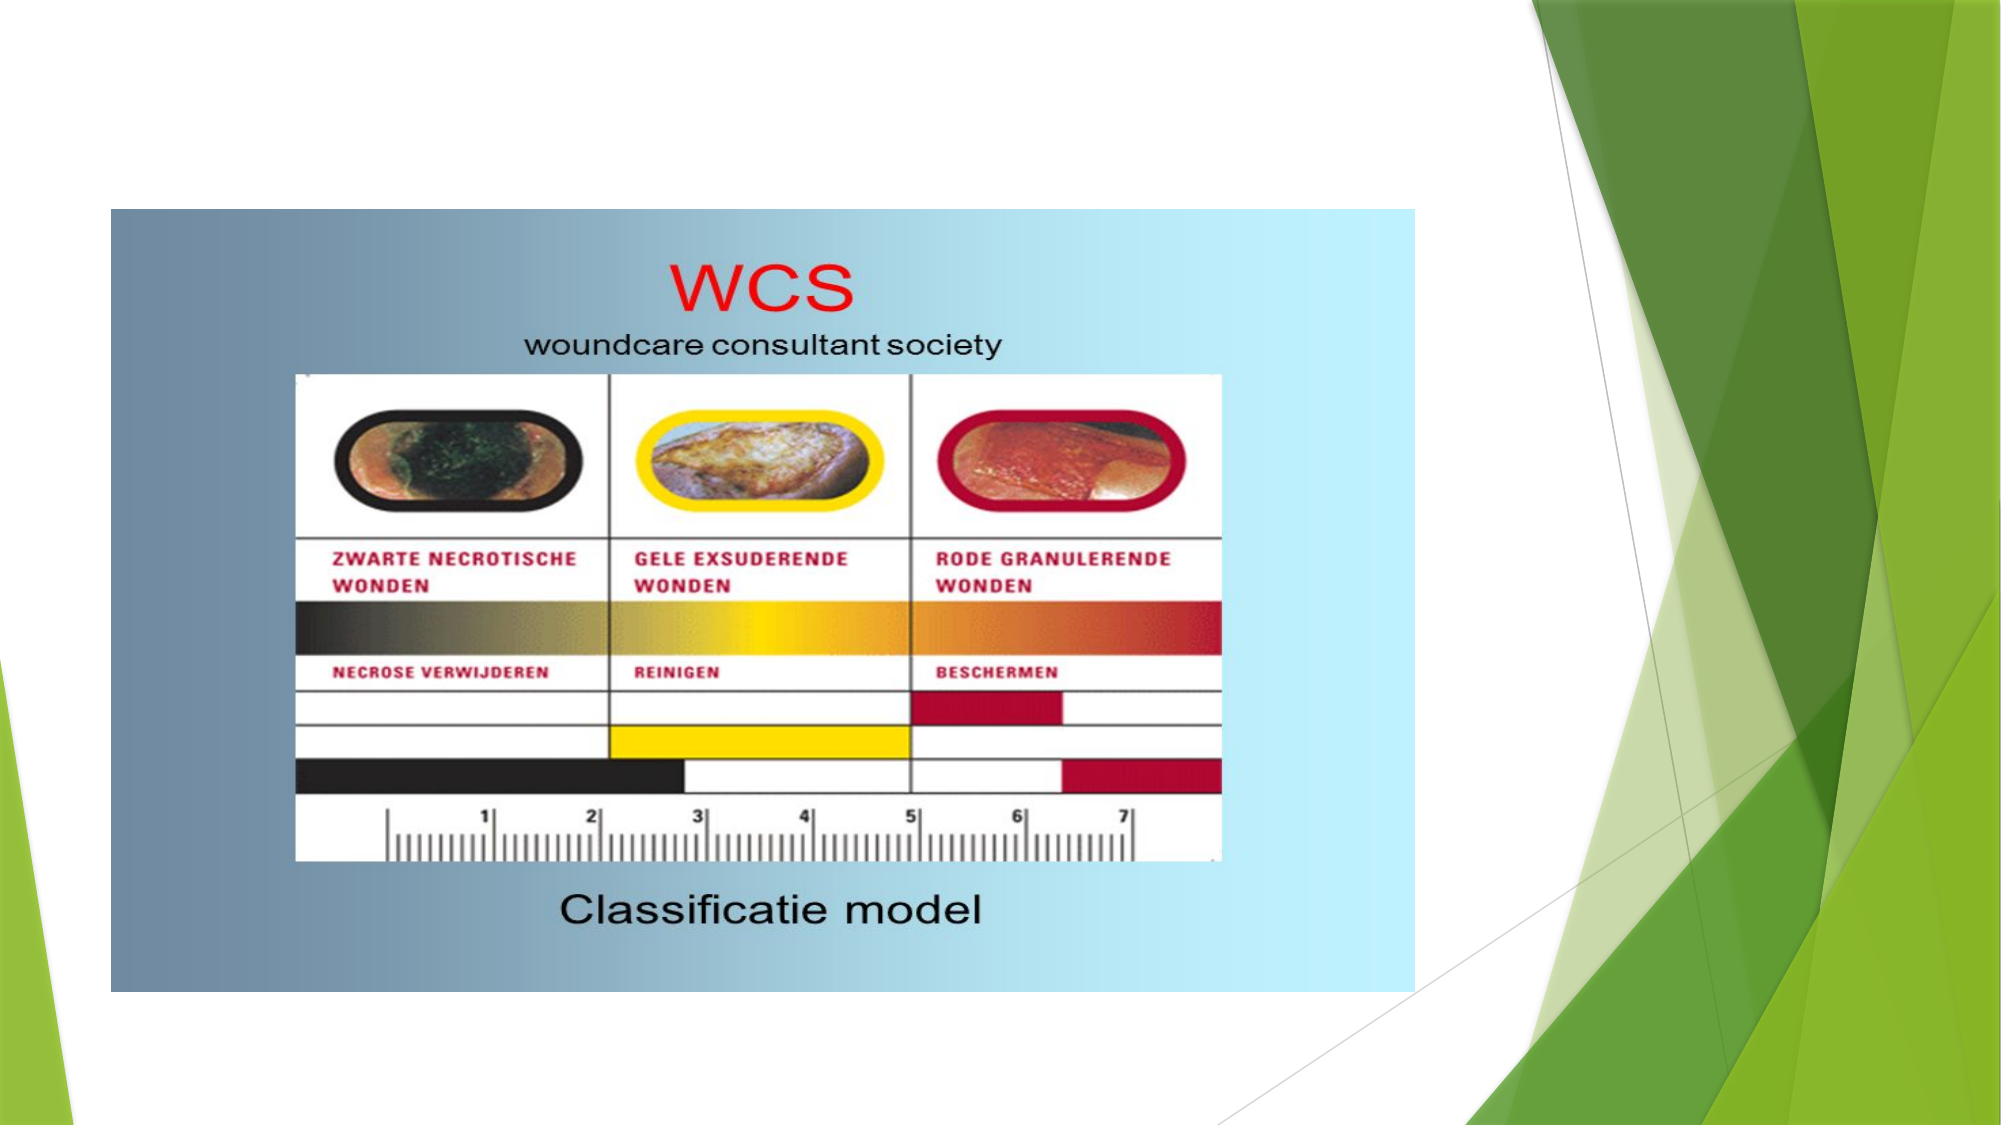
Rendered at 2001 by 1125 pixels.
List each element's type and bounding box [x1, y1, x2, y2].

list [110, 209, 1415, 992]
